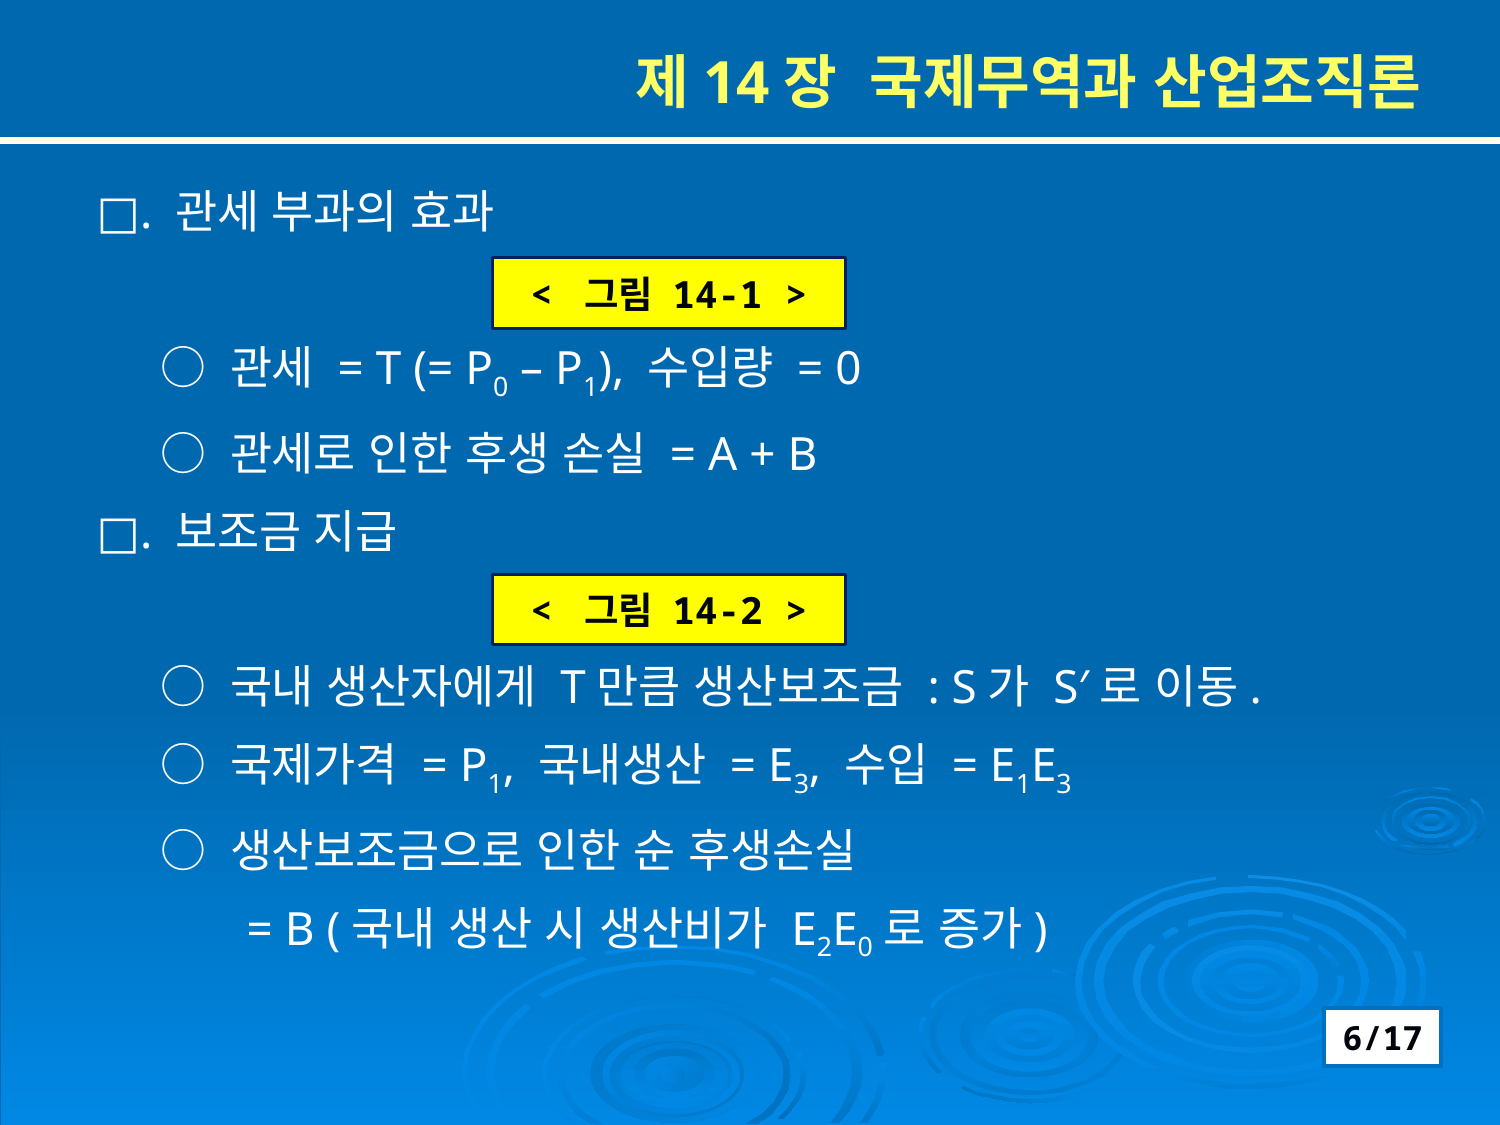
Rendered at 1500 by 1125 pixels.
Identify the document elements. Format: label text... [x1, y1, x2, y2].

text_box [0, 137, 1500, 144]
text_box 6/17 [1322, 1006, 1443, 1068]
text_box < 그림 14-2 > [490, 572, 848, 647]
text_box □. 관세 부과의 효과 ○ 관세 = T (= P0 – P1), 수입량 = 0 ○ 관세로 인한 후생 손실 = A + B □. 보조금 지급 ○ 국내 생산자에게 T만큼 생산보조금 : S가 S′로 이동. ○ 국제가격 = P1, 국내생산 = E3, 수입 = E1E3 ○ 생산보조금으로 인한 순 후생손실 = B (국내 생산 시 생산비가 E2E0로 증가) [81, 175, 1420, 1055]
text_box 제14장 국제무역과 산업조직론 [621, 37, 1477, 123]
text_box < 그림 14-1 > [490, 256, 848, 330]
